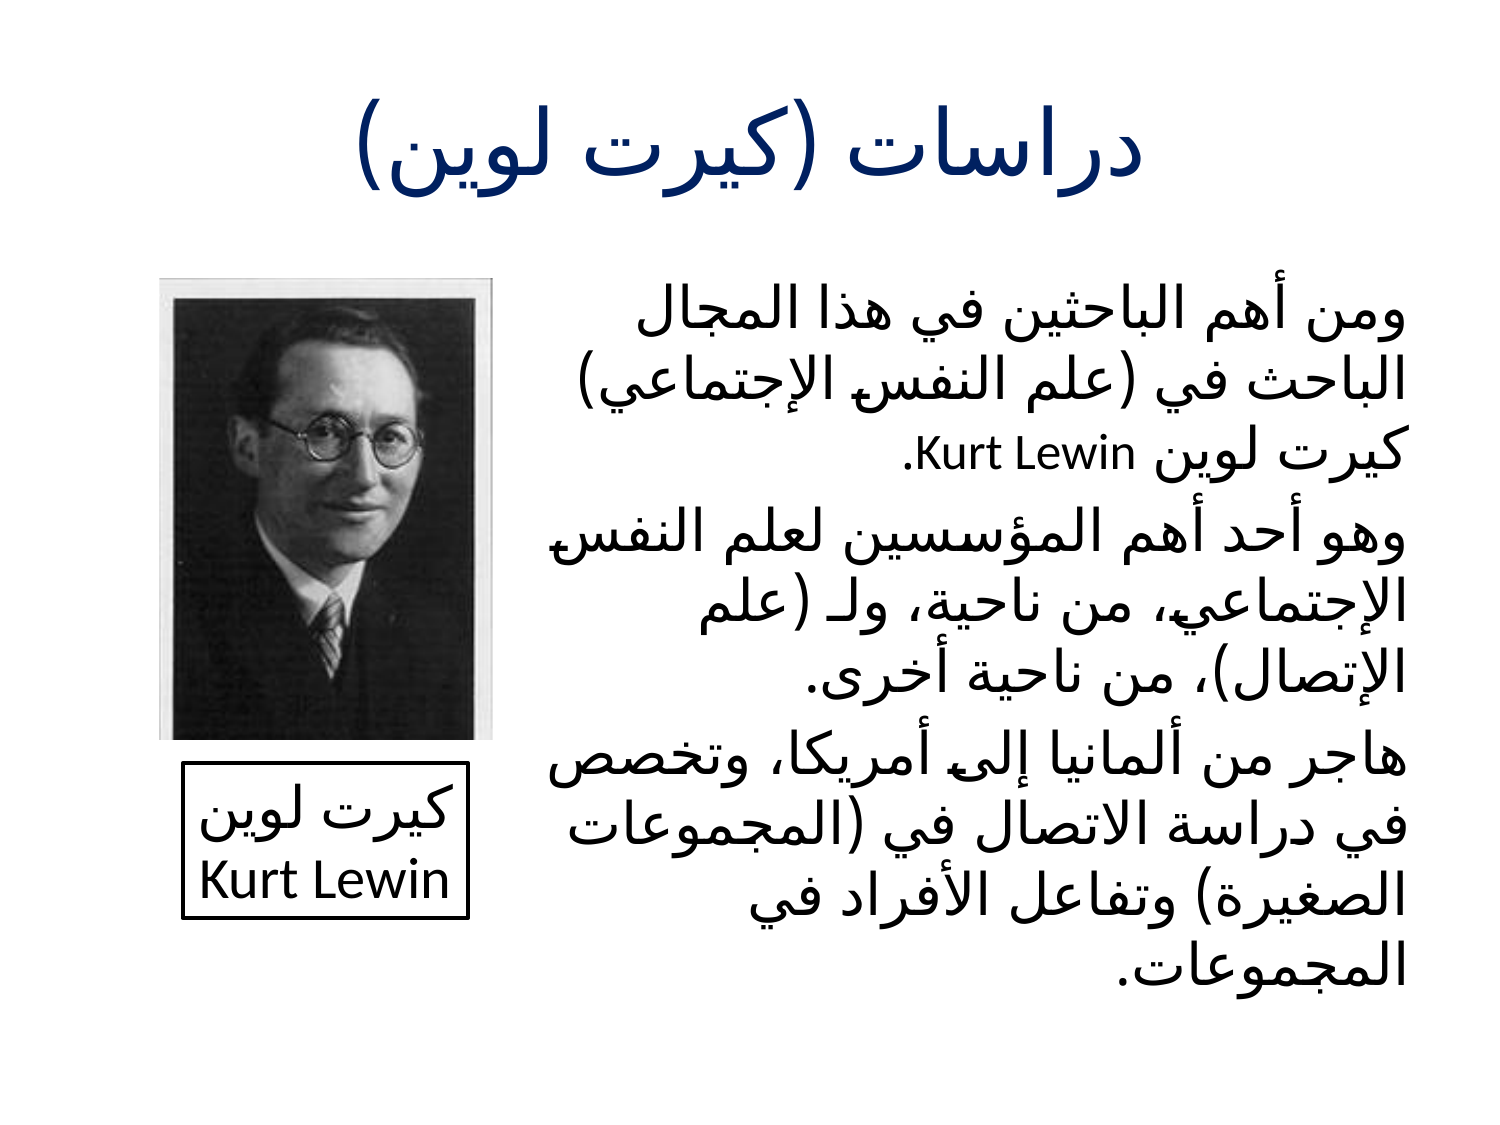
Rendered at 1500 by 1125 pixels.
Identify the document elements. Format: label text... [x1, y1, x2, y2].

title دراسات (كيرت لوين) [75, 45, 1425, 233]
text_box كيرت لوين Kurt Lewin [181, 761, 470, 920]
picture [159, 278, 493, 740]
list ومن أهم الباحثين في هذا المجال الباحث في (علم النفس الإجتماعي) كيرت لوين Kurt Lewin. وهو أحد أهم المؤسسين لعلم النفس الإجتماعي، من ناحية، ولـ (علم الإتصال)، من ناحية أخرى. هاجر من ألمانيا إلى أمريكا، وتخصص في دراسة الاتصال في (المجموعات الصغيرة) وتفاعل الأفراد في المجموعات. [490, 262, 1425, 1005]
